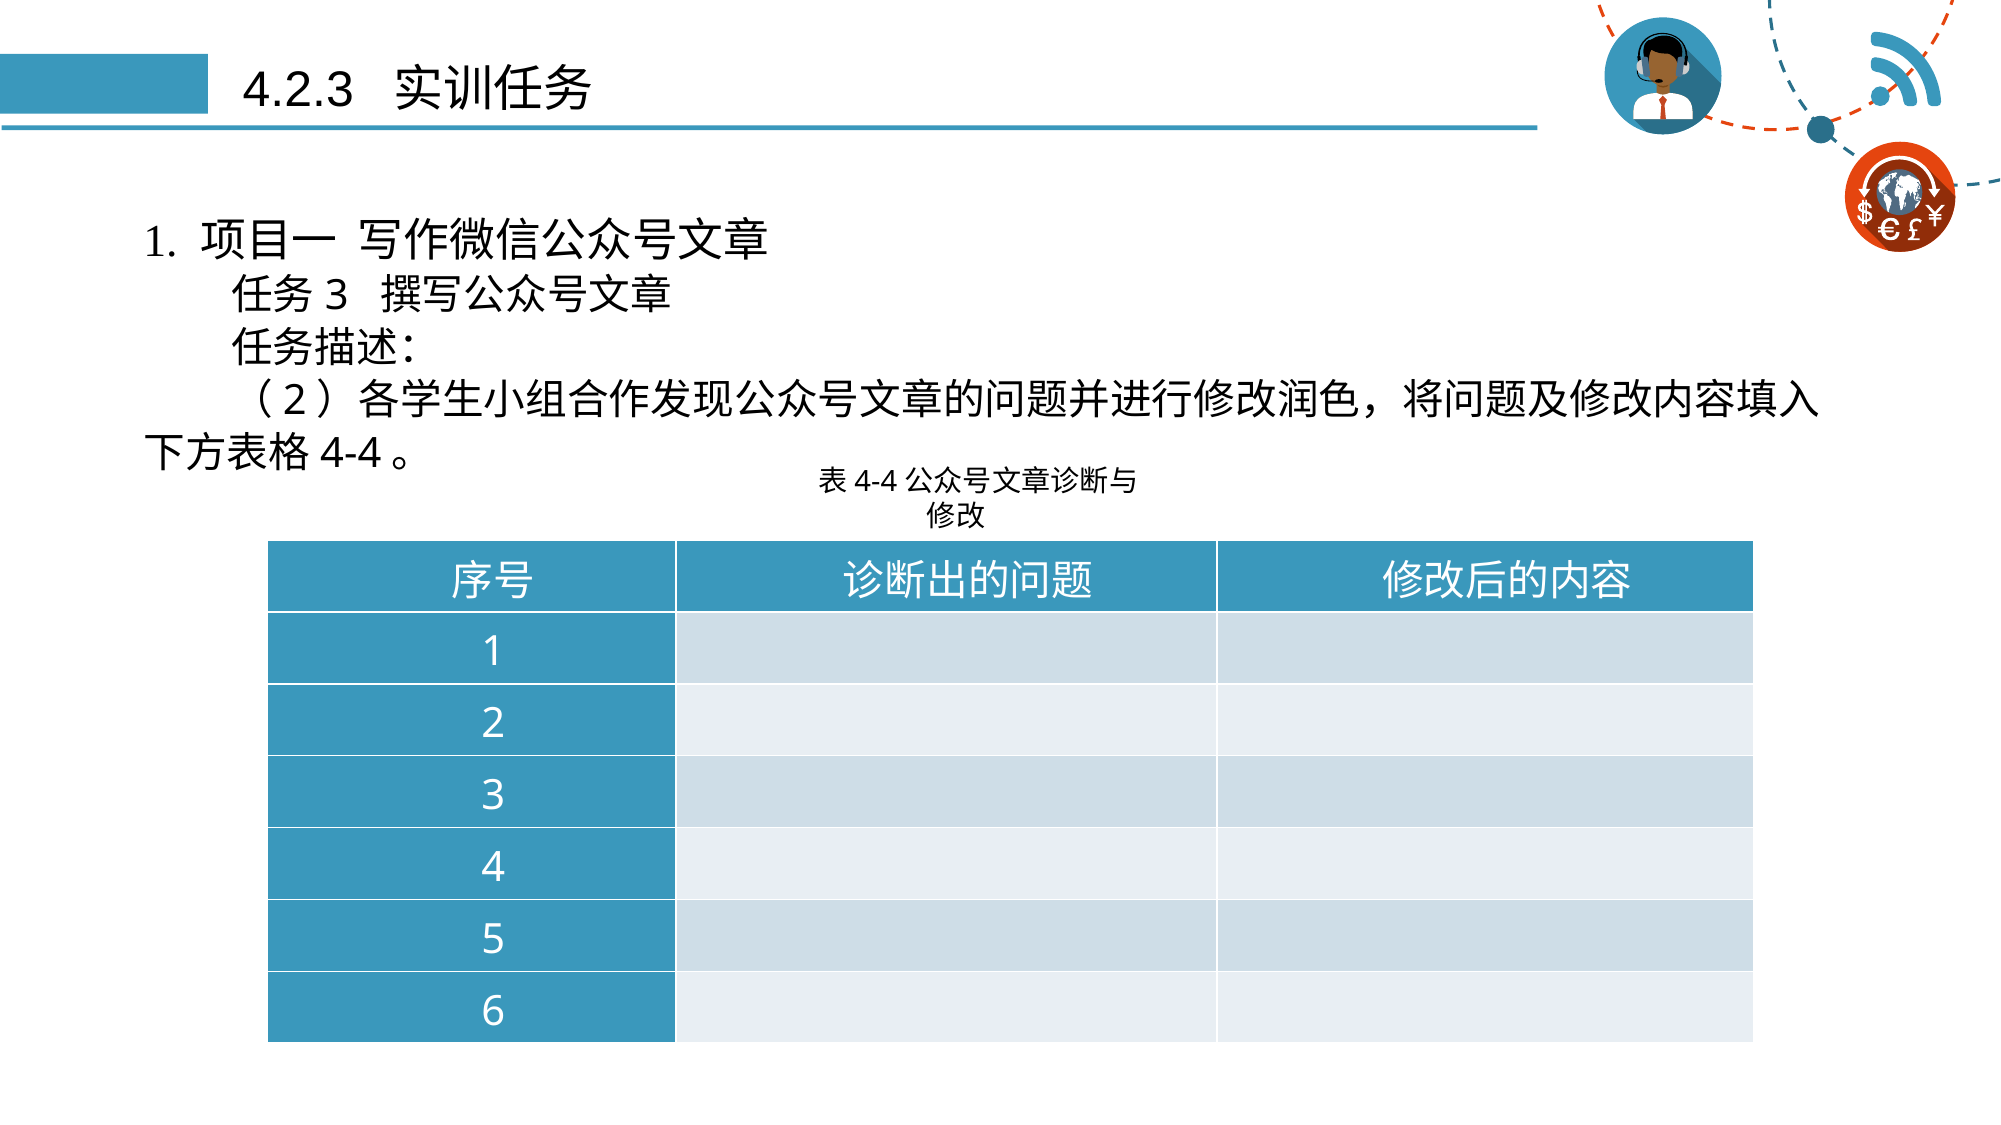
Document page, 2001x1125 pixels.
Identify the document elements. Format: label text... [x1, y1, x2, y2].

table_cell [1218, 972, 1753, 1042]
table_cell [677, 613, 1216, 683]
table_cell 4 [268, 828, 675, 899]
table_cell 5 [268, 900, 675, 971]
table_cell [1218, 756, 1753, 827]
table_cell [677, 900, 1216, 971]
table_cell [1218, 828, 1753, 899]
table_header 序号 [268, 541, 675, 611]
table_cell [1218, 685, 1753, 755]
table_cell [677, 972, 1216, 1042]
table_cell [677, 828, 1216, 899]
table_cell 3 [268, 756, 675, 827]
table_header 修改后的内容 [1218, 541, 1753, 611]
table_cell [1218, 900, 1753, 971]
title 4.2.3 实训任务 [222, 55, 1863, 127]
table_cell 6 [268, 972, 675, 1042]
text_box 表4-4公众号文章诊断与修改 [751, 472, 1161, 539]
table_header 诊断出的问题 [677, 541, 1216, 611]
list 1. 项目一 写作微信公众号文章 任务3 撰写公众号文章 任务描述： （2）各学生小组合作发现公众号文章的问题并进行修改润色，将问题及修改内容填入下方表格4-4。 [123, 173, 1863, 1022]
table_cell [677, 756, 1216, 827]
table_cell [1218, 613, 1753, 683]
table_cell 2 [268, 685, 675, 755]
table_cell [677, 685, 1216, 755]
table_cell 1 [268, 613, 675, 683]
